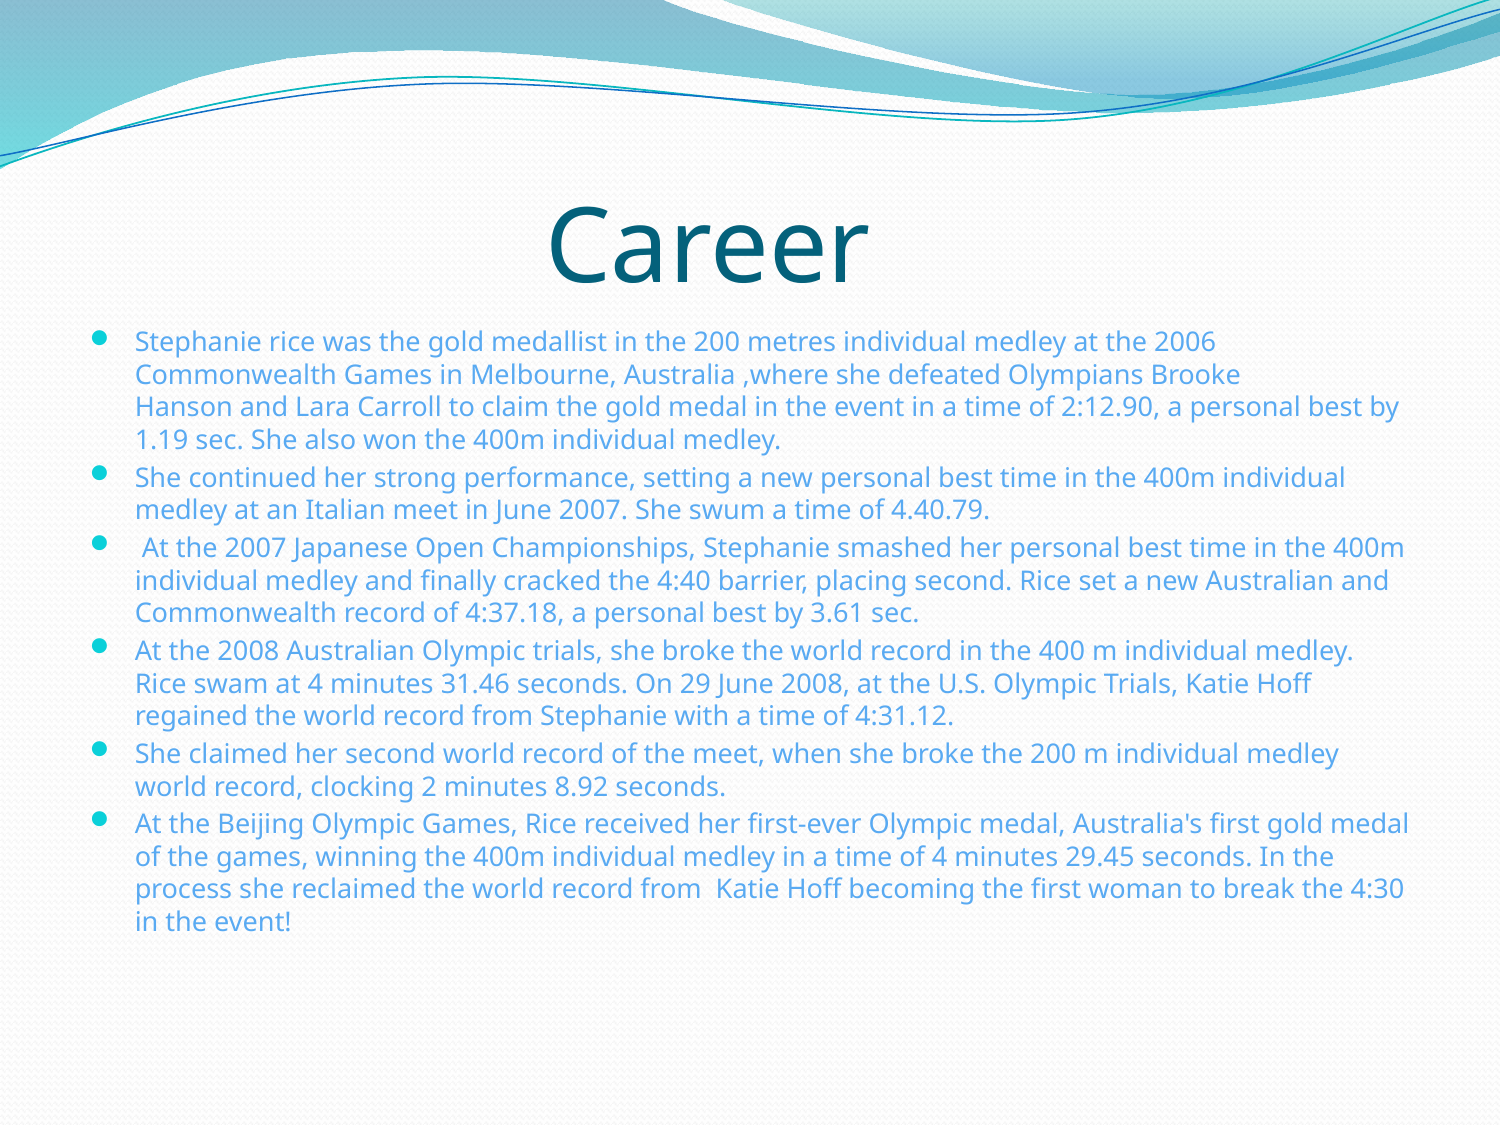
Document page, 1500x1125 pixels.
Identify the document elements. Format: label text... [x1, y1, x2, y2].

title Career [75, 115, 1425, 303]
list Stephanie rice was the gold medallist in the 200 metres individual medley at the 2006 Commonwealth Games in Melbourne, Australia ,where she defeated Olympians Brooke Hanson and Lara Carroll to claim the gold medal in the event in a time of 2:12.90, a personal best by 1.19 sec. She also won the 400m individual medley. She continued her strong performance, setting a new personal best time in the 400m individual medley at an Italian meet in June 2007. She swum a time of 4.40.79. At the 2007 Japanese Open Championships, Stephanie smashed her personal best time in the 400m individual medley and finally cracked the 4:40 barrier, placing second. Rice set a new Australian and Commonwealth record of 4:37.18, a personal best by 3.61 sec. At the 2008 Australian Olympic trials, she broke the world record in the 400 m individual medley. Rice swam at 4 minutes 31.46 seconds. On 29 June 2008, at the U.S. Olympic Trials, Katie Hoff regained the world record from Stephanie with a time of 4:31.12. She claimed her second world record of the meet, when she broke the 200 m individual medley world record, clocking 2 minutes 8.92 seconds. At the Beijing Olympic Games, Rice received her first-ever Olympic medal, Australia's first gold medal of the games, winning the 400m individual medley in a time of 4 minutes 29.45 seconds. In the process she reclaimed the world record from Katie Hoff becoming the first woman to break the 4:30 in the event! [75, 317, 1425, 1038]
